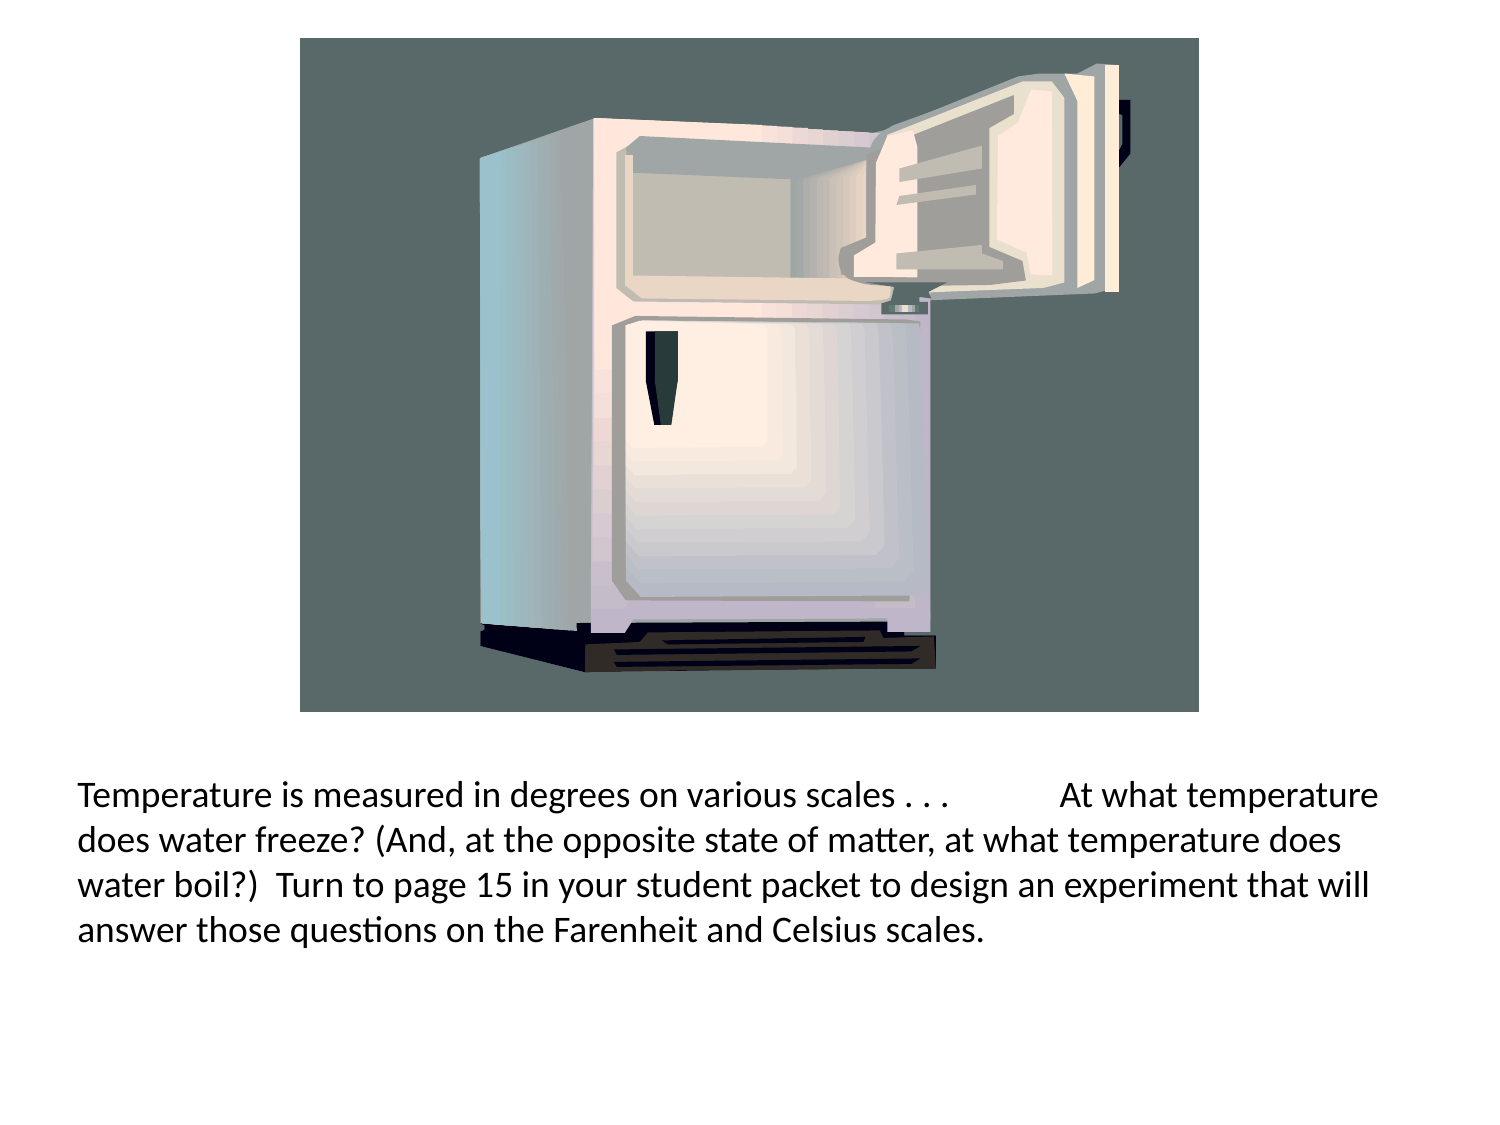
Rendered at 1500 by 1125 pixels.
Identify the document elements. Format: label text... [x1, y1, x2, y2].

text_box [299, 37, 1201, 713]
text_box Temperature is measured in degrees on various scales . . . At what temperature does water freeze? (And, at the opposite state of matter, at what temperature does water boil?) Turn to page 15 in your student packet to design an experiment that will answer those questions on the Farenheit and Celsius scales. [62, 762, 1450, 958]
